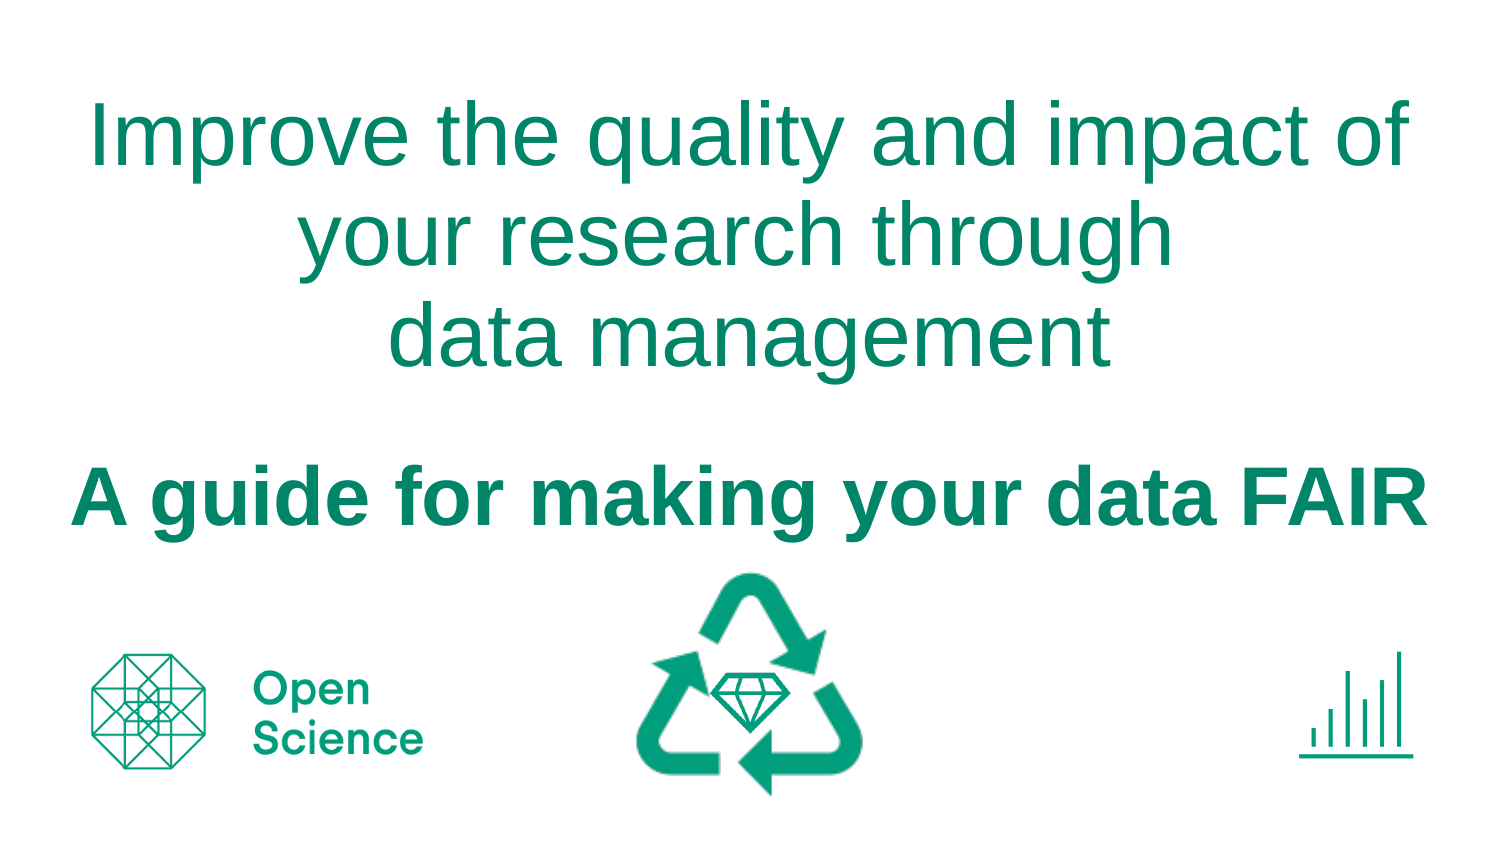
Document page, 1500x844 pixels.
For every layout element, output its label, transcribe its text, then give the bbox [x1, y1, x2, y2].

picture [75, 643, 500, 781]
title Improve the quality and impact of your research through data management [51, 63, 1449, 401]
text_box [619, 554, 881, 816]
subtitle A guide for making your data FAIR [51, 435, 1449, 566]
picture [1212, 565, 1500, 844]
